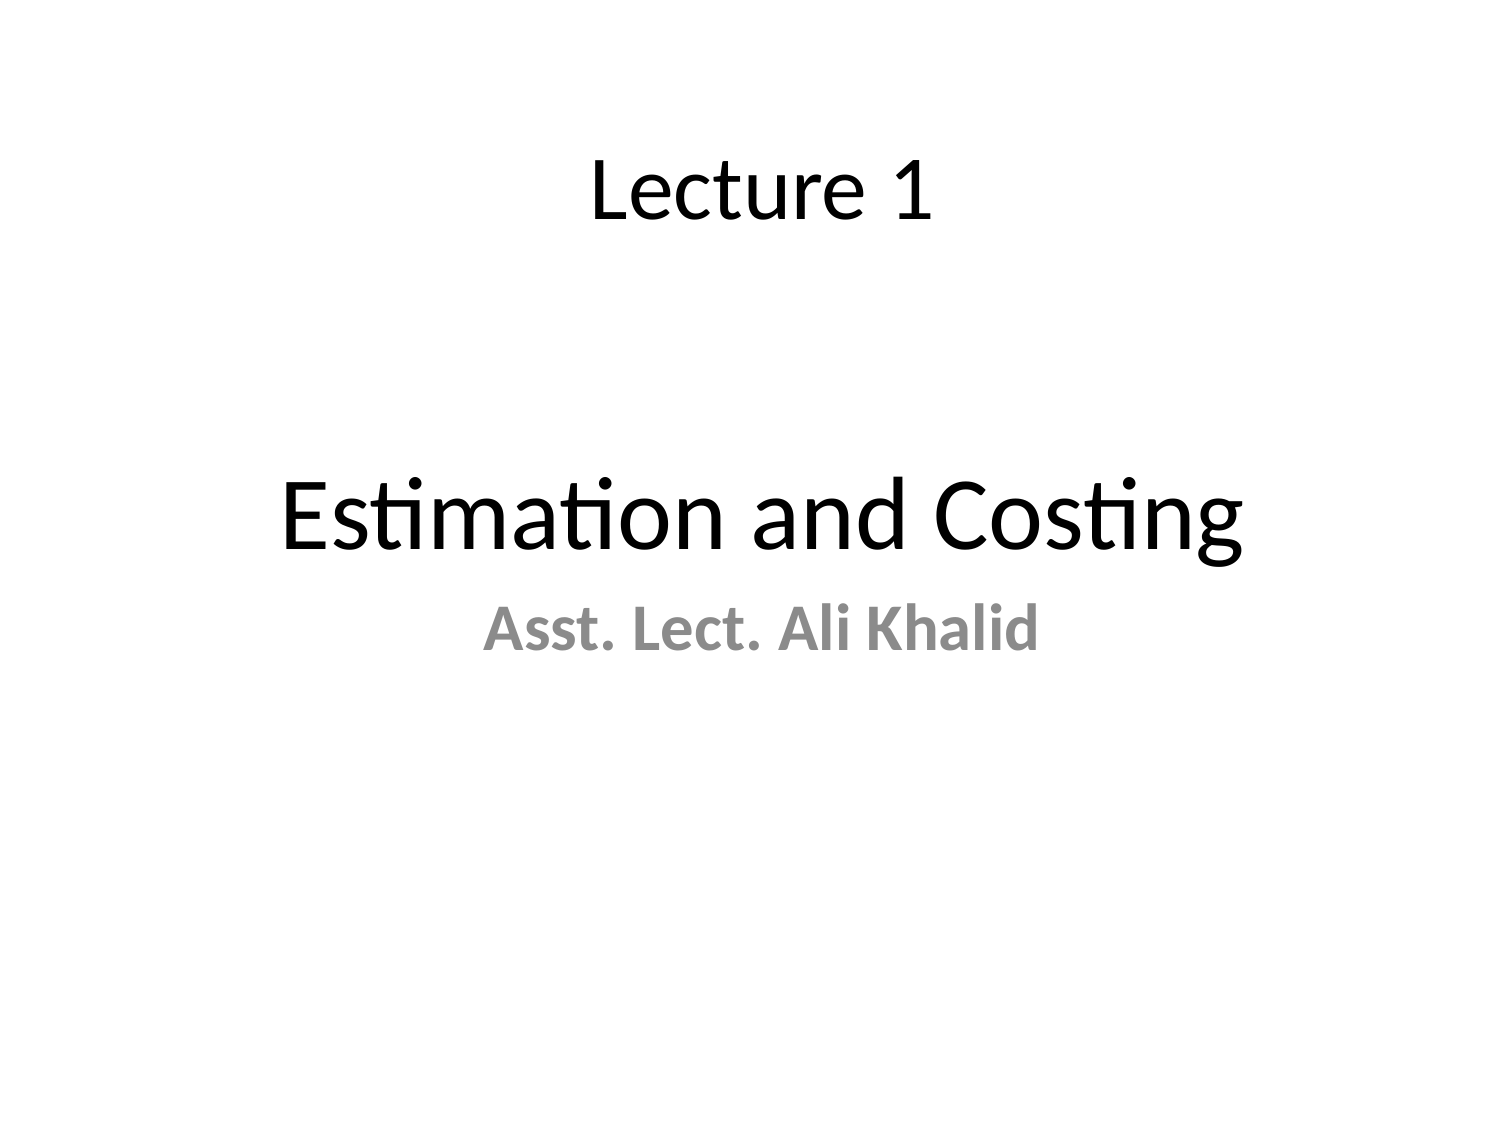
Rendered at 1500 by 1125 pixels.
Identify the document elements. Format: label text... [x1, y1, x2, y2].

subtitle Estimation and Costing Asst. Lect. Ali Khalid [237, 437, 1288, 725]
title Lecture 1 [125, 62, 1400, 304]
